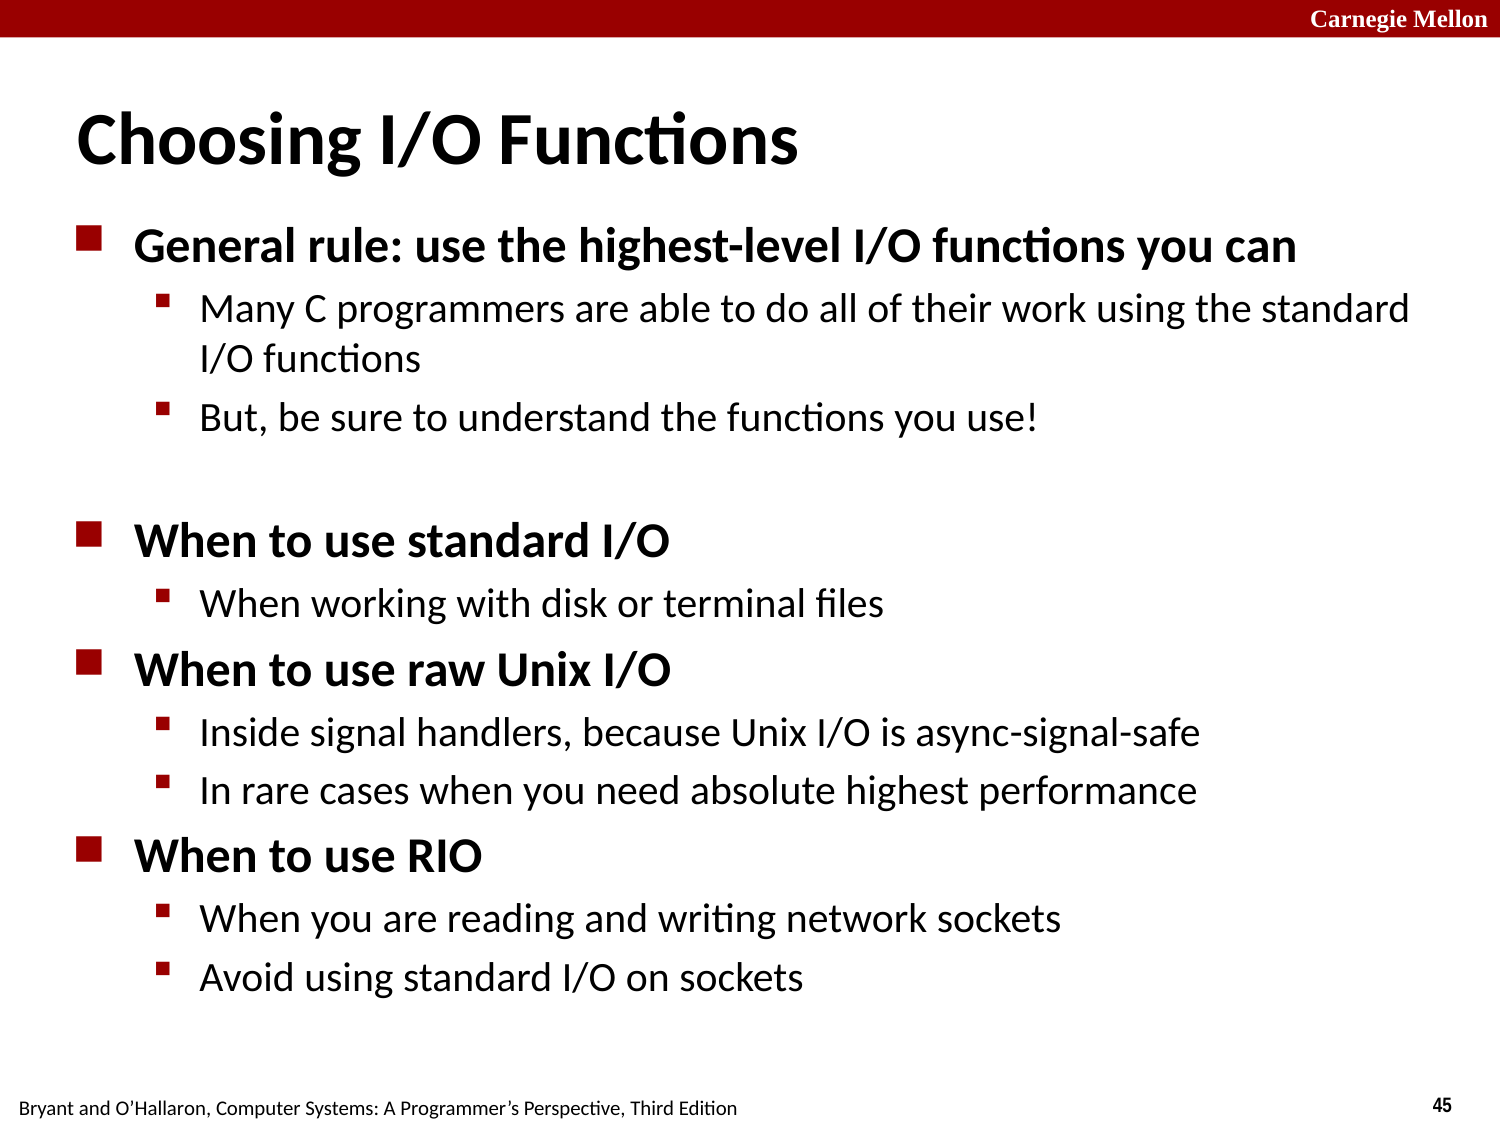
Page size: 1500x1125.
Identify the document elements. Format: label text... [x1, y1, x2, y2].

title Choosing I/O Functions [62, 87, 1192, 182]
list General rule: use the highest-level I/O functions you can Many C programmers are able to do all of their work using the standard I/O functions But, be sure to understand the functions you use! When to use standard I/O When working with disk or terminal files When to use raw Unix I/O Inside signal handlers, because Unix I/O is async-signal-safe In rare cases when you need absolute highest performance When to use RIO When you are reading and writing network sockets Avoid using standard I/O on sockets [62, 205, 1453, 1063]
